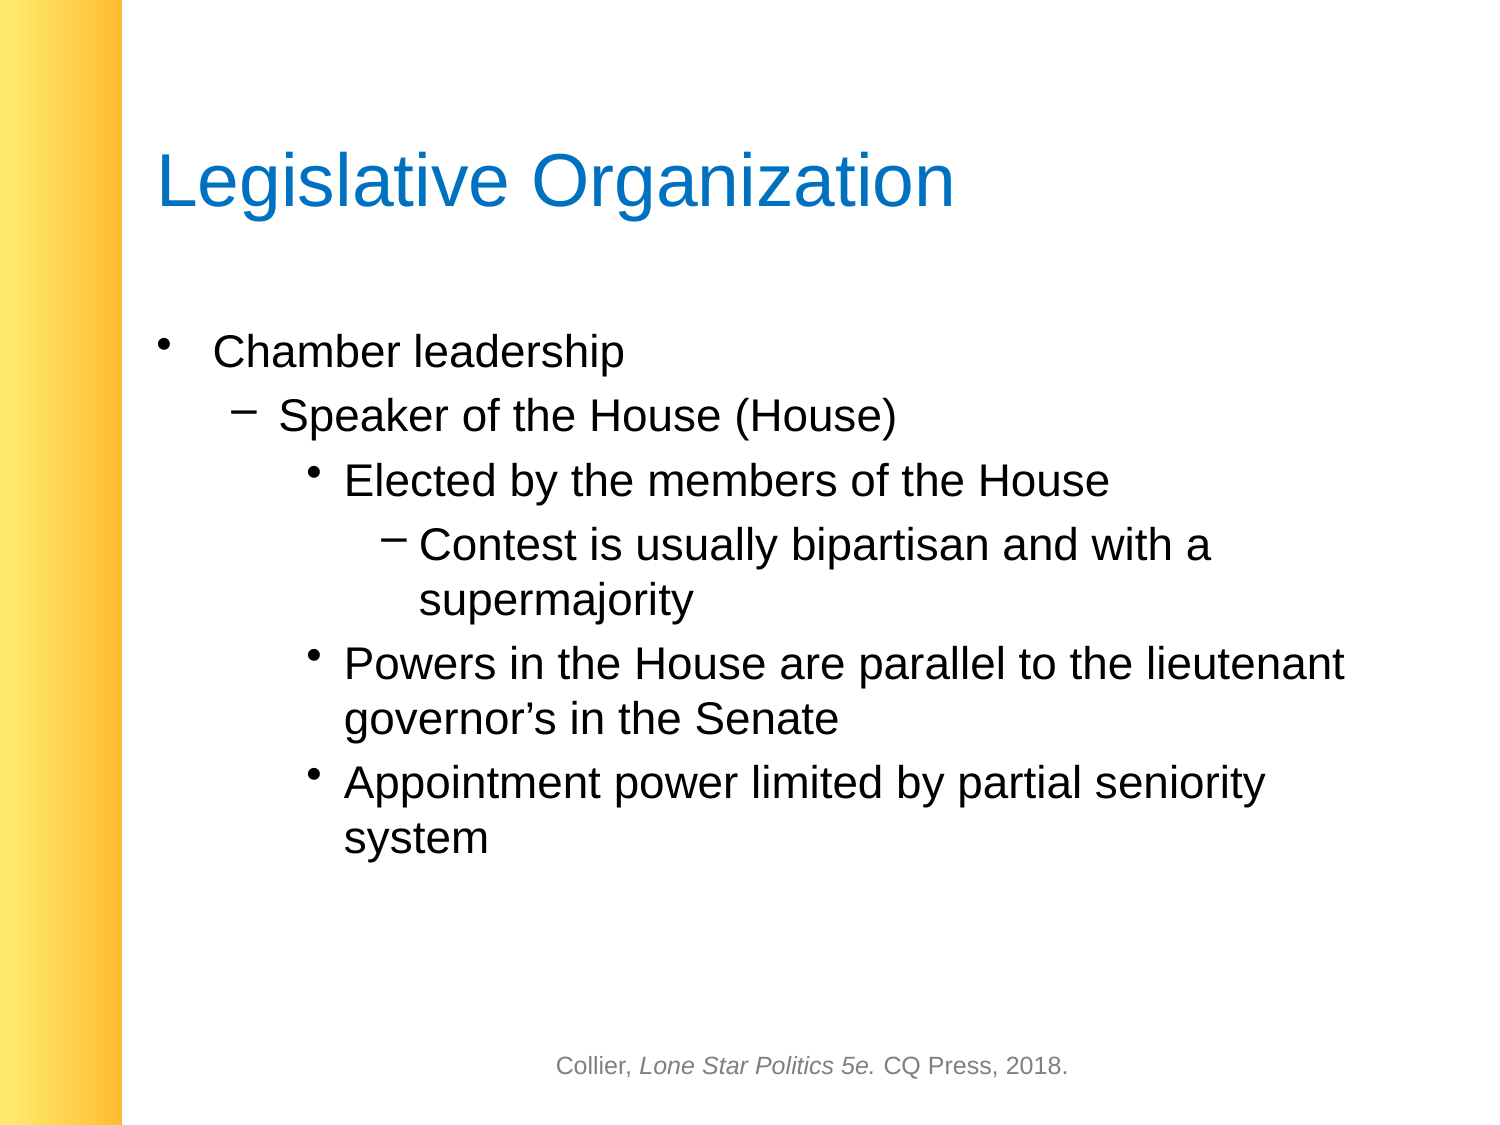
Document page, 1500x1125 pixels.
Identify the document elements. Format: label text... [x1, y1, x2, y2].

title Legislative Organization [141, 124, 1454, 312]
text_box Collier, Lone Star Politics 5e. CQ Press, 2018. [525, 1042, 1100, 1087]
picture [0, 0, 1500, 1125]
list Chamber leadership Speaker of the House (House) Elected by the members of the House Contest is usually bipartisan and with a supermajority Powers in the House are parallel to the lieutenant governor’s in the Senate Appointment power limited by partial seniority system [141, 314, 1420, 947]
